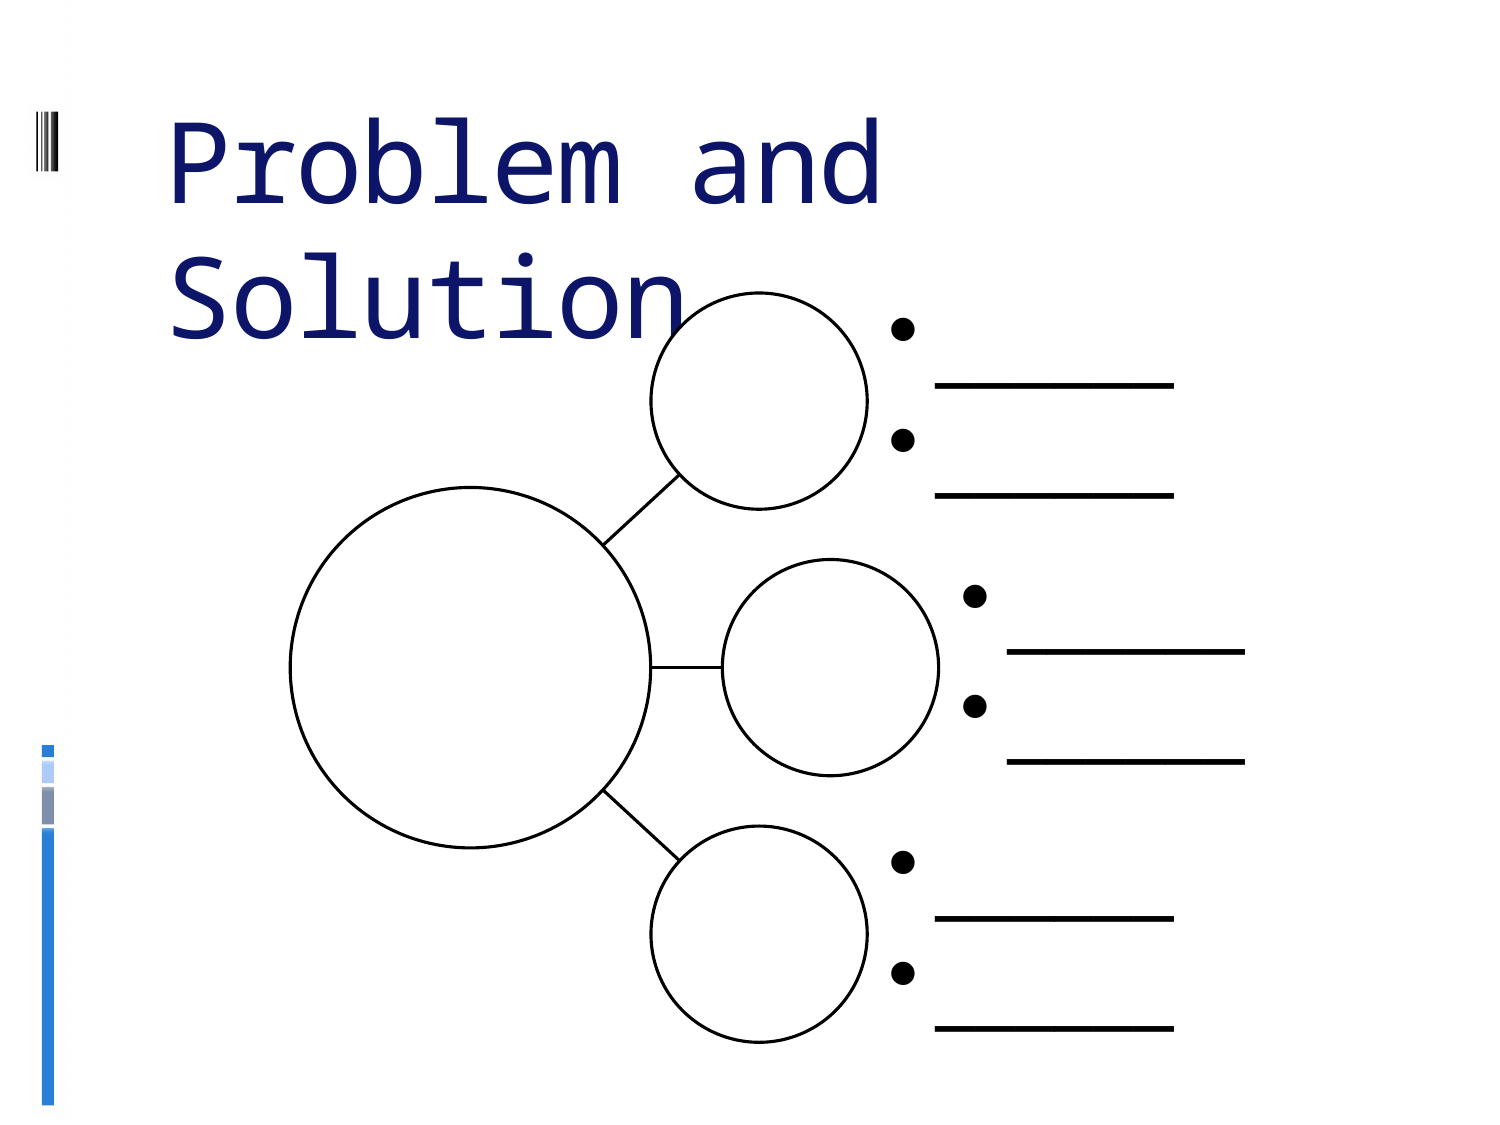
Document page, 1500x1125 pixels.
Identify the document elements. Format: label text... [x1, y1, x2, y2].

title Problem and Solution [150, 83, 1425, 234]
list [149, 292, 1426, 1044]
